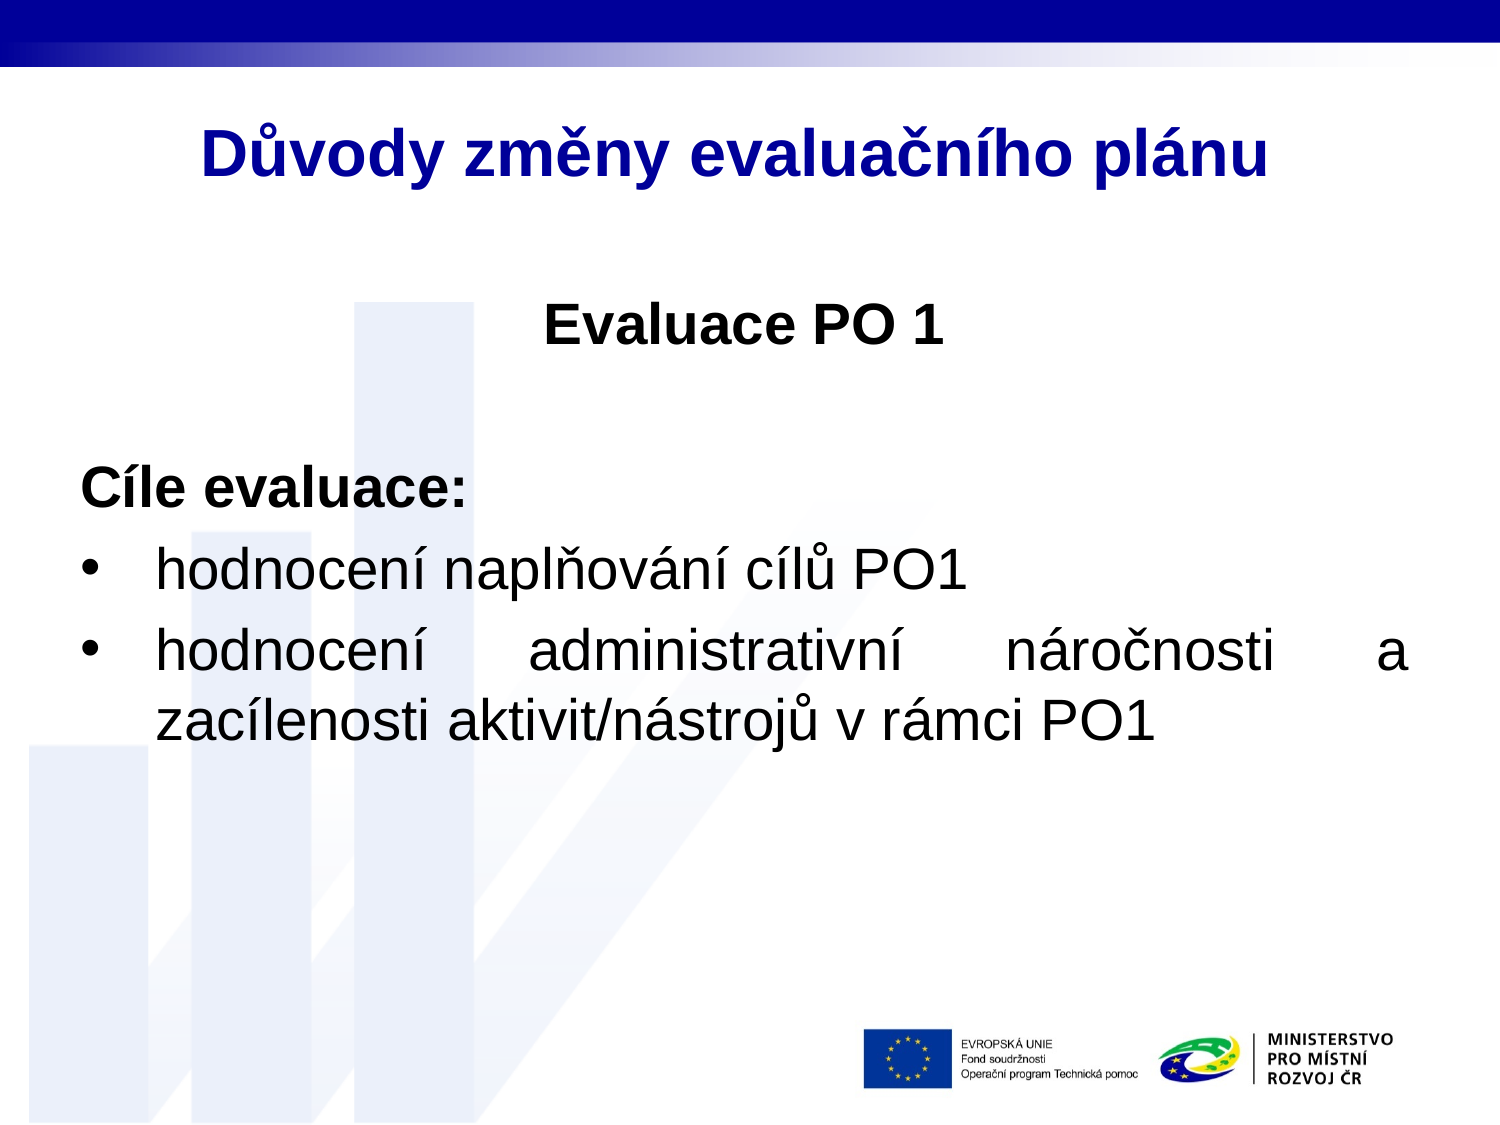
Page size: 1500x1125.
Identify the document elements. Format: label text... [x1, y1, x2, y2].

picture [29, 302, 1412, 1125]
title Důvody změny evaluačního plánu [64, 101, 1425, 303]
list Evaluace PO 1 Cíle evaluace: hodnocení naplňování cílů PO1 hodnocení administrativní náročnosti a zacílenosti aktivit/nástrojů v rámci PO1 [64, 303, 1425, 1012]
